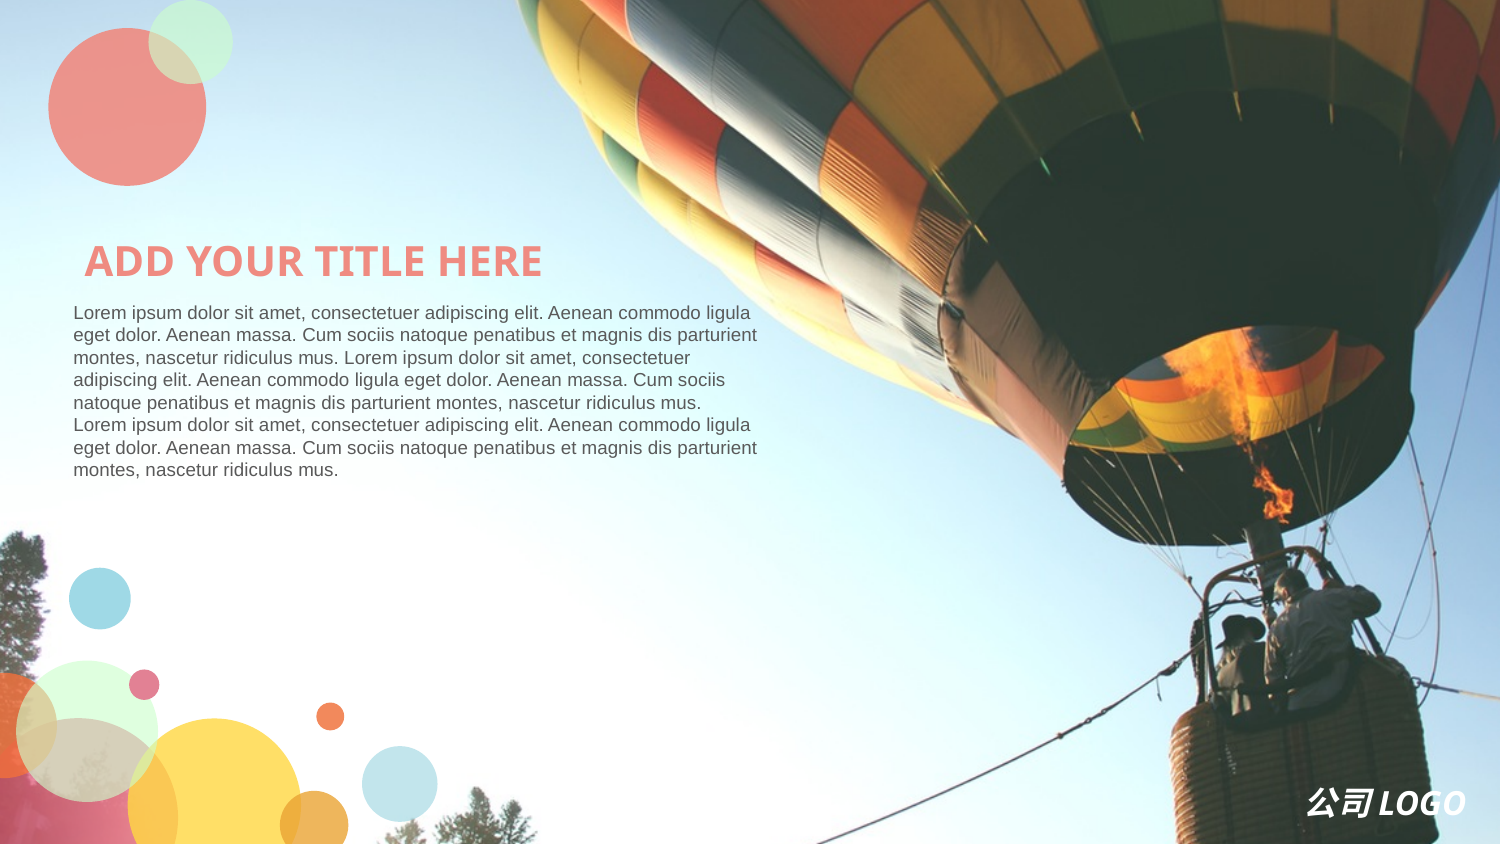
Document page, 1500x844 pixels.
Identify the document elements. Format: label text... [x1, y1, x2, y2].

picture [0, 0, 1500, 844]
text_box ADD YOUR TITLE HERE [69, 227, 559, 293]
text_box Lorem ipsum dolor sit amet, consectetuer adipiscing elit. Aenean commodo ligula eget dolor. Aenean massa. Cum sociis natoque penatibus et magnis dis parturient montes, nascetur ridiculus mus. Lorem ipsum dolor sit amet, consectetuer adipiscing elit. Aenean commodo ligula eget dolor. Aenean massa. Cum sociis natoque penatibus et magnis dis parturient montes, nascetur ridiculus mus. Lorem ipsum dolor sit amet, consectetuer adipiscing elit. Aenean commodo ligula eget dolor. Aenean massa. Cum sociis natoque penatibus et magnis dis parturient montes, nascetur ridiculus mus. [58, 293, 789, 488]
